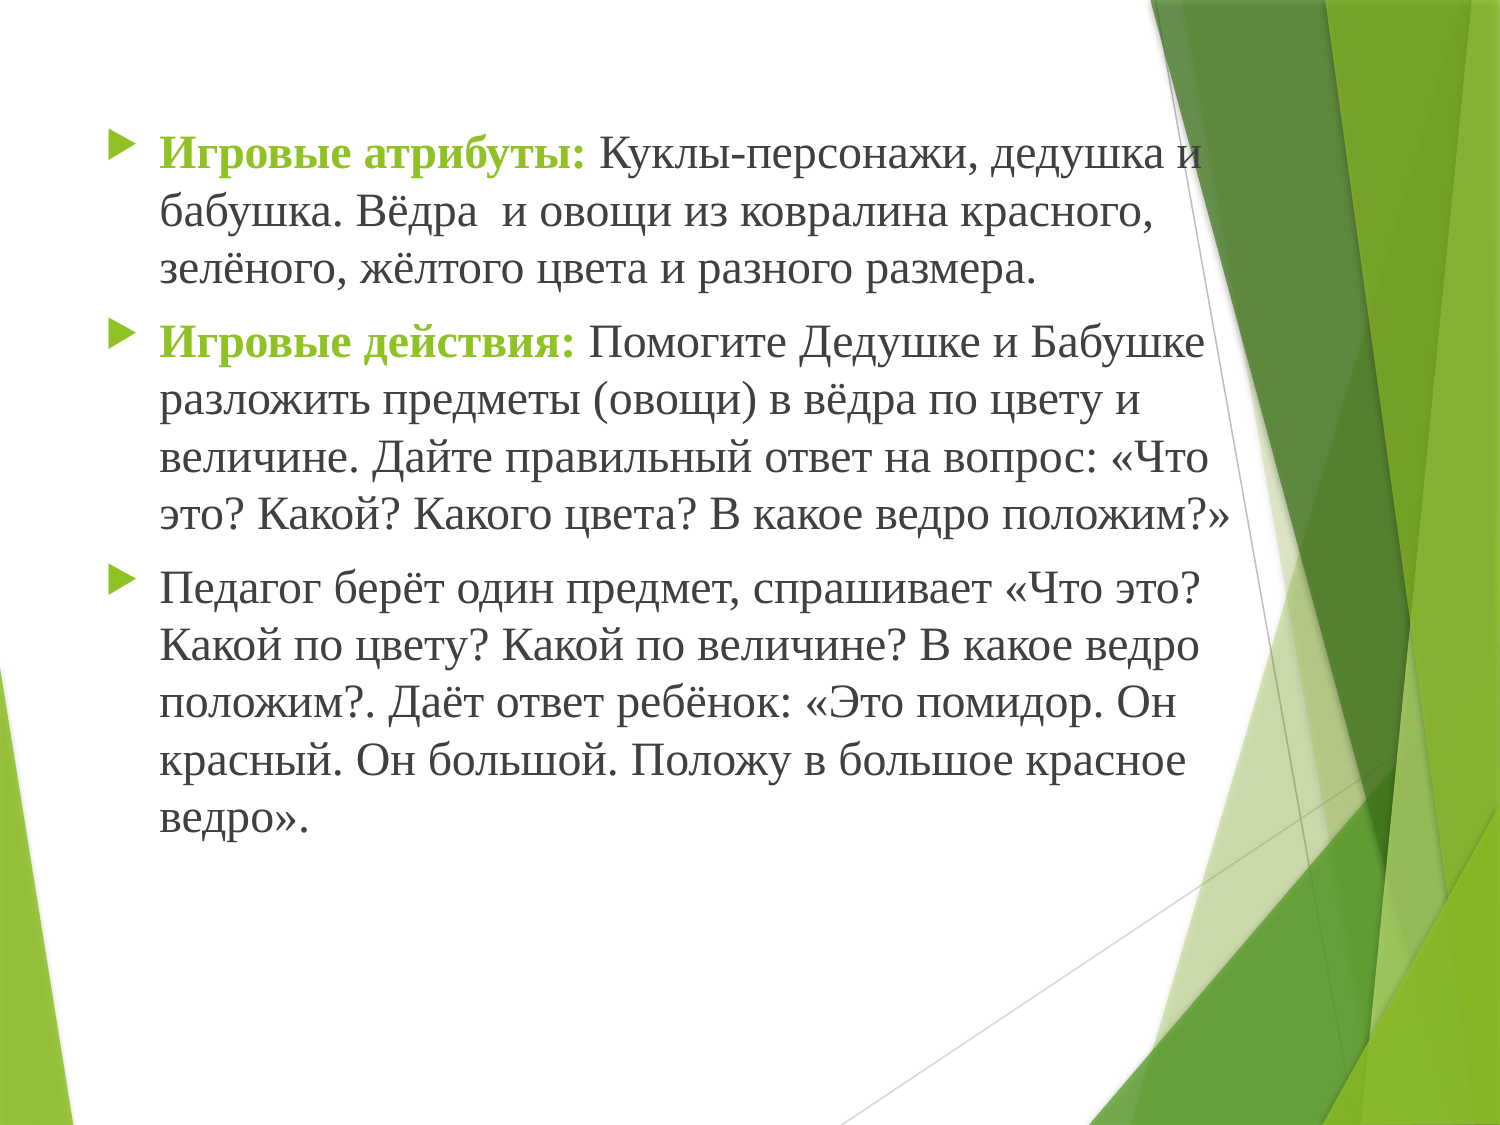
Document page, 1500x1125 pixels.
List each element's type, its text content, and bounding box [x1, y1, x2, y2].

list Игровые атрибуты: Куклы-персонажи, дедушка и бабушка. Вёдра и овощи из ковралина красного, зелёного, жёлтого цвета и разного размера. Игровые действия: Помогите Дедушке и Бабушке разложить предметы (овощи) в вёдра по цвету и величине. Дайте правильный ответ на вопрос: «Что это? Какой? Какого цвета? В какое ведро положим?» Педагог берёт один предмет, спрашивает «Что это? Какой по цвету? Какой по величине? В какое ведро положим?. Даёт ответ ребёнок: «Это помидор. Он красный. Он большой. Положу в большое красное ведро». [90, 113, 1270, 1016]
